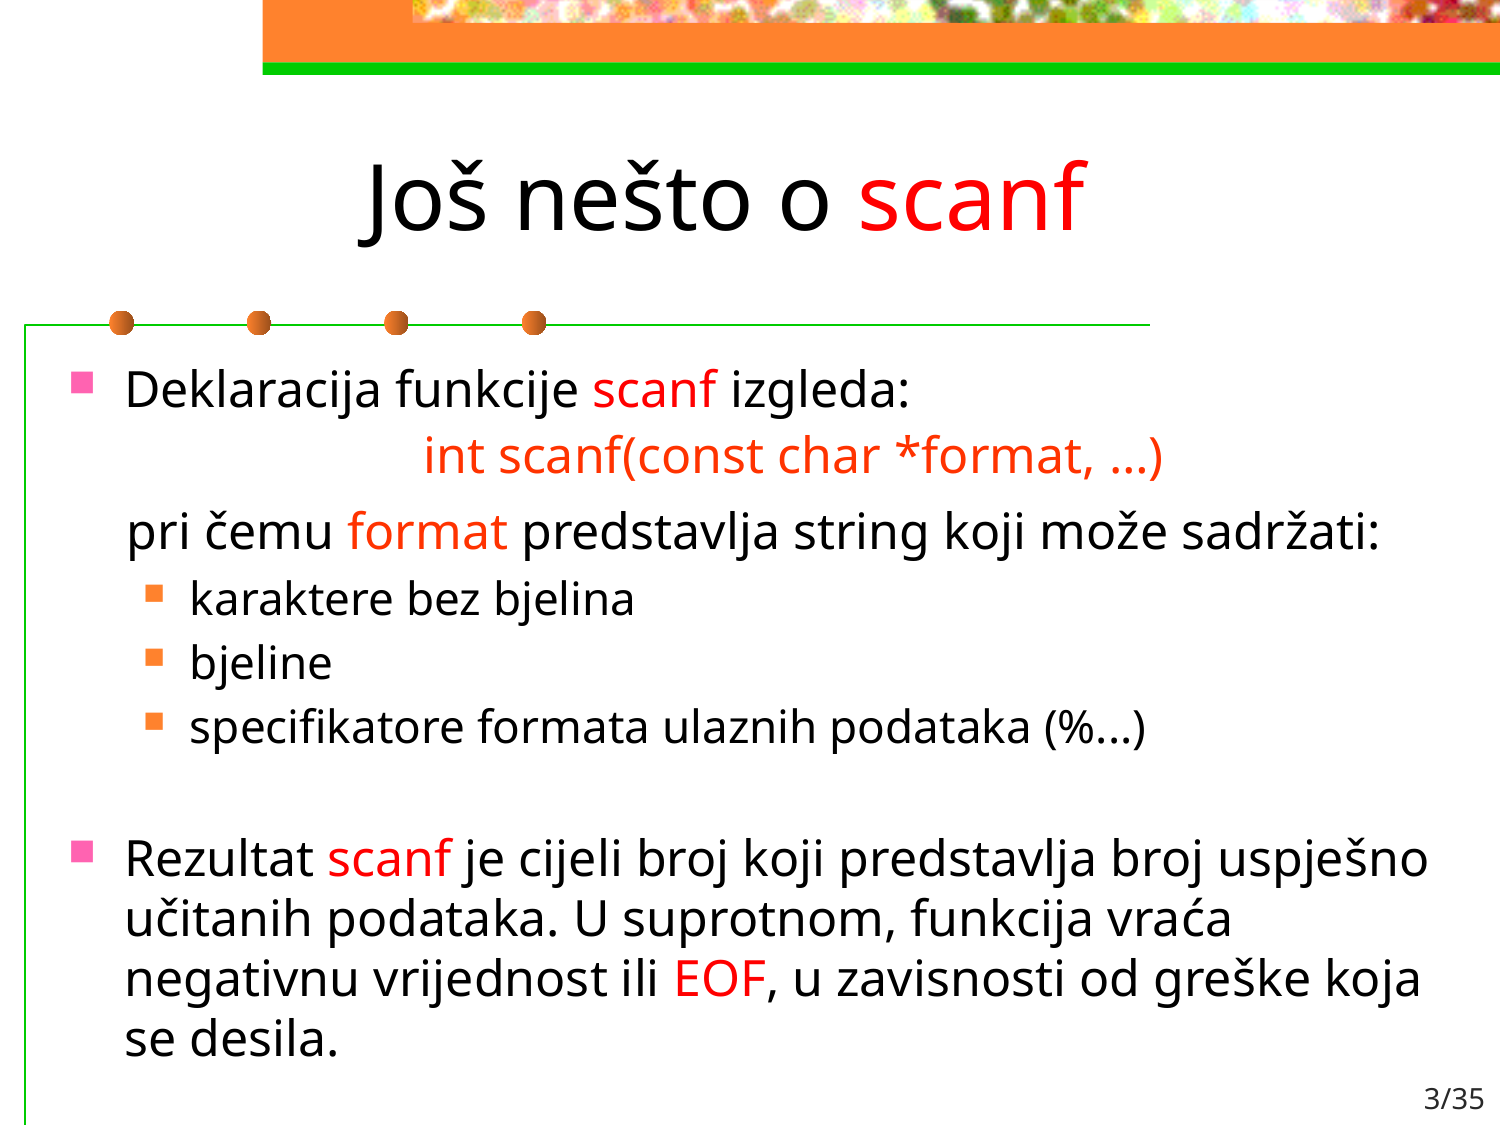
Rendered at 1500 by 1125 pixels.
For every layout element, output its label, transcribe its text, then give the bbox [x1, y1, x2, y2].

list Deklaracija funkcije scanf izgleda: int scanf(const char *format, …) pri čemu format predstavlja string koji može sadržati: karaktere bez bjelina bjeline specifikatore formata ulaznih podataka (%...) Rezultat scanf je cijeli broj koji predstavlja broj uspješno učitanih podataka. U suprotnom, funkcija vraća negativnu vrijednost ili EOF, u zavisnosti od greške koja se desila. [53, 350, 1475, 1094]
picture [412, 0, 1500, 23]
text_box 3/35 [1374, 1072, 1500, 1123]
title Još nešto o scanf [87, 99, 1363, 288]
